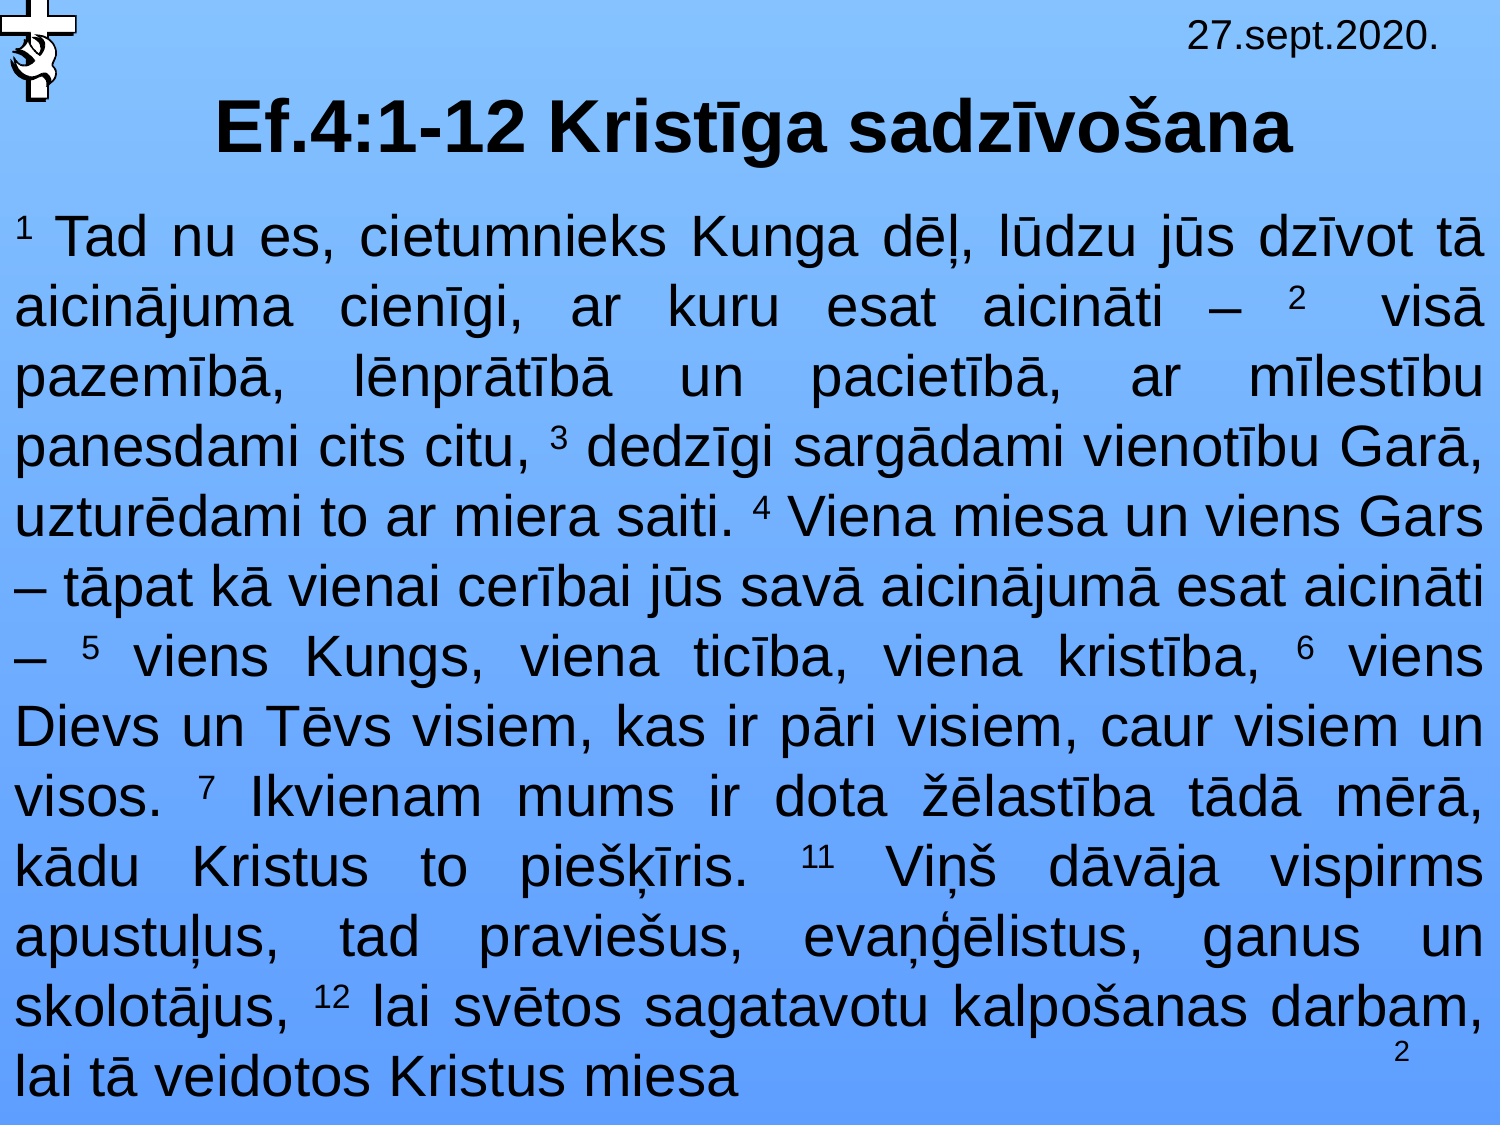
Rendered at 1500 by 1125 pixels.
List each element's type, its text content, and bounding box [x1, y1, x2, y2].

text_box ​1 Tad nu es, cietumnieks Kunga dēļ, lūdzu jūs dzīvot tā aicinājuma cienīgi, ar kuru esat aicināti – 2 visā pazemībā, lēnprātībā un pacietībā, ar mīlestību panesdami cits citu, 3 dedzīgi sargādami vienotību Garā, uzturēdami to ar miera saiti. 4 Viena miesa un viens Gars – tāpat kā vienai cerībai jūs savā aicinājumā esat aicināti – 5 viens Kungs, viena ticība, viena kristība, 6 viens Dievs un Tēvs visiem, kas ir pāri visiem, caur visiem un visos. 7 Ikvienam mums ir dota žēlastība tādā mērā, kādu Kristus to piešķīris. 11 Viņš dāvāja vispirms apustuļus, tad praviešus, evaņģēlistus, ganus un skolotājus, 12 lai svētos sagatavotu kalpošanas darbam, lai tā veidotos Kristus miesa [0, 190, 1500, 1116]
text_box 27.sept.2020. [1171, 0, 1500, 65]
title Ef.4:1-12 Kristīga sadzīvošana [29, 34, 1500, 190]
picture [0, 0, 77, 103]
